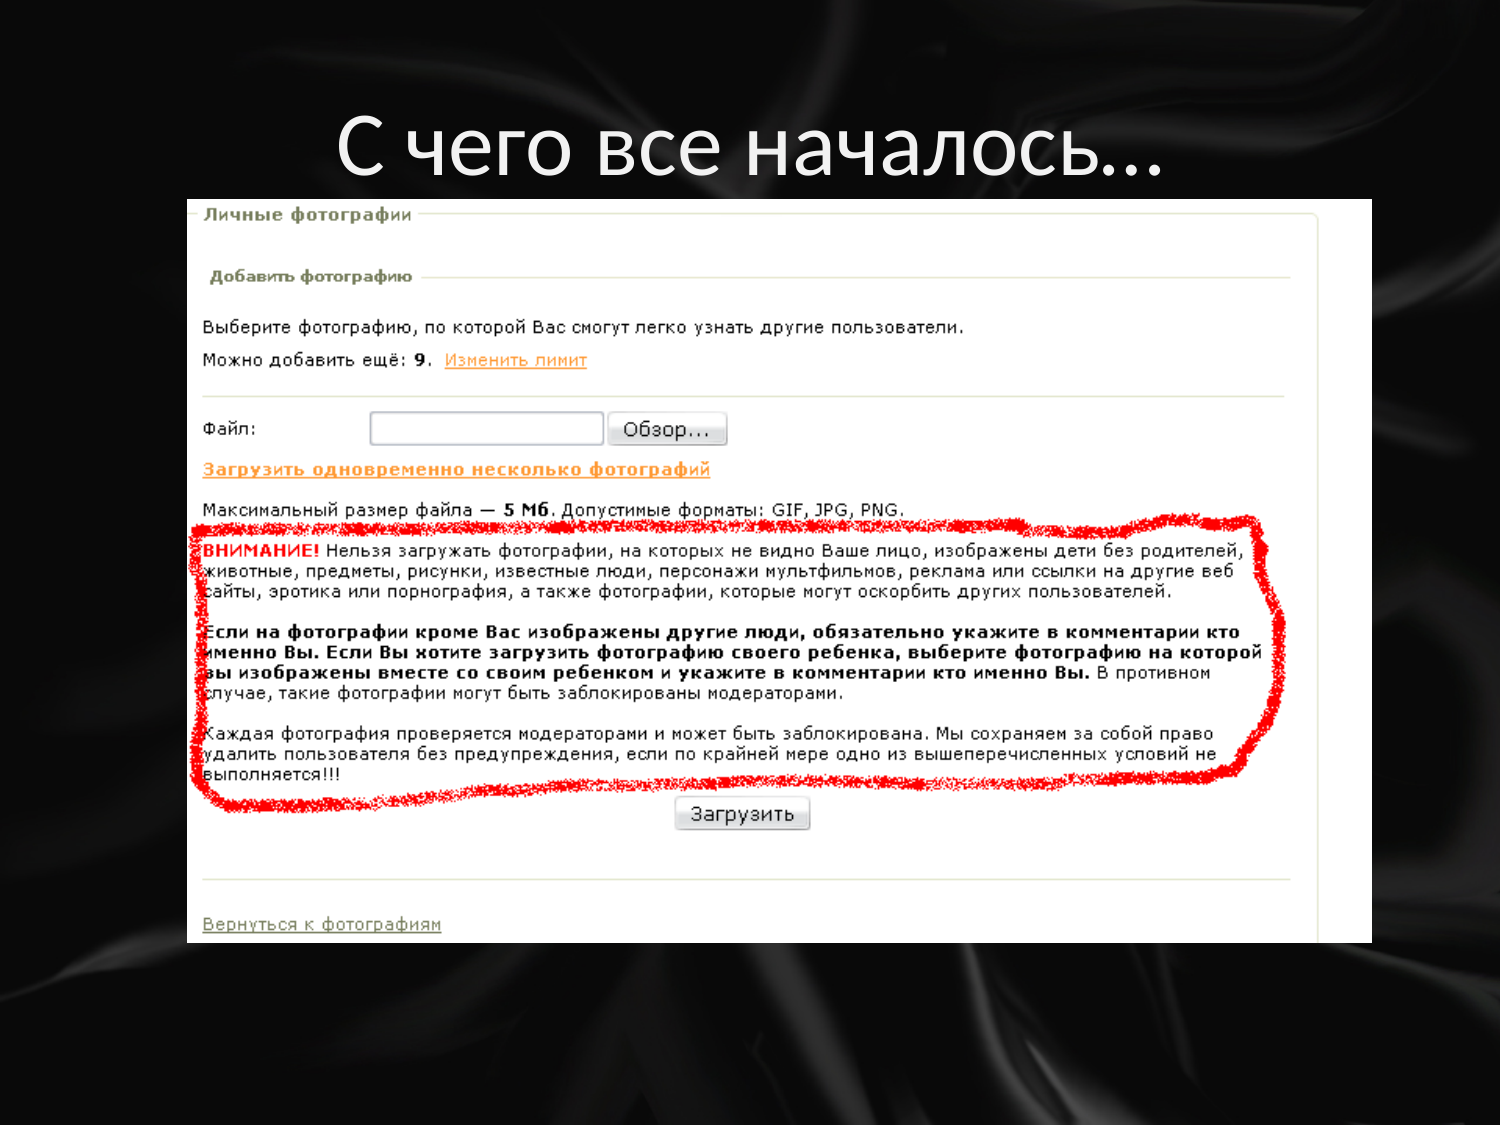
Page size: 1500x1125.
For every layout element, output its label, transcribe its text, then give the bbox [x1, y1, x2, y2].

title С чего все началось… [75, 45, 1425, 233]
picture [0, 0, 1500, 1125]
